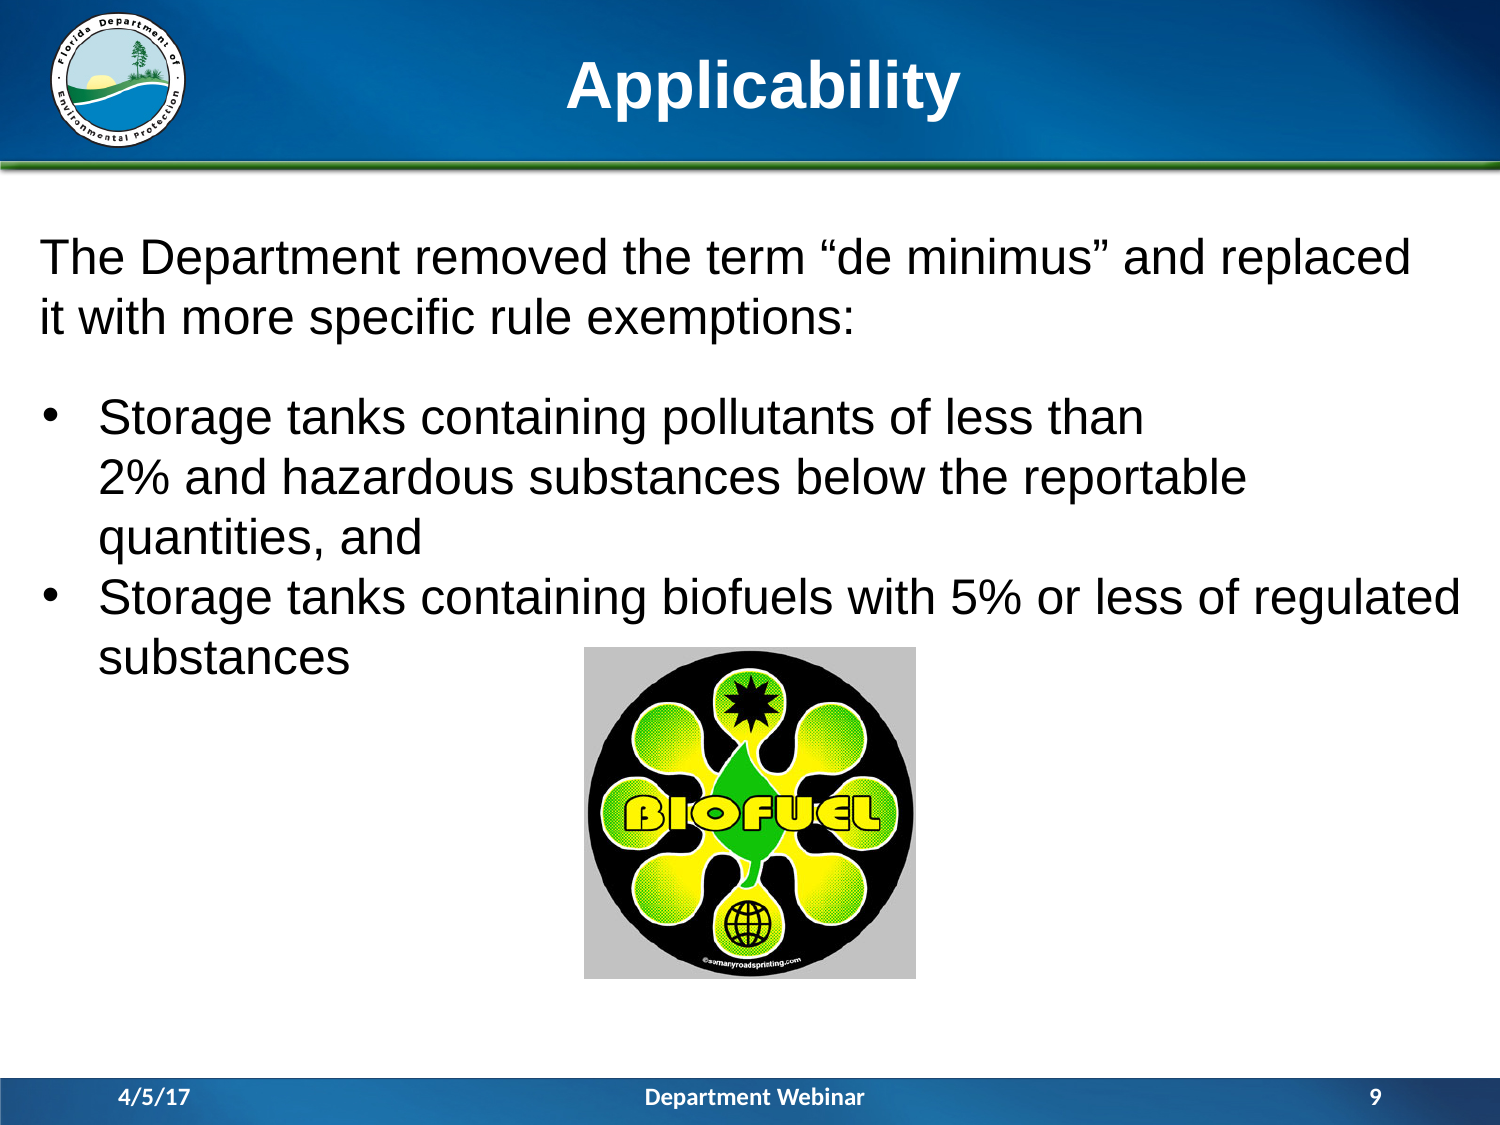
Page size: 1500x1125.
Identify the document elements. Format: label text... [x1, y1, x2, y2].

footer Department Webinar [496, 1065, 1014, 1125]
slide_number 9 [1059, 1065, 1397, 1125]
text_box The Department removed the term “de minimus” and replaced it with more specific rule exemptions: [24, 217, 1428, 353]
text_box Storage tanks containing pollutants of less than 2% and hazardous substances below the reportable quantities, and Storage tanks containing biofuels with 5% or less of regulated substances [27, 377, 1484, 692]
picture [0, 0, 1500, 1125]
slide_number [103, 1065, 441, 1125]
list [584, 647, 916, 979]
title Applicability [148, 0, 1397, 196]
